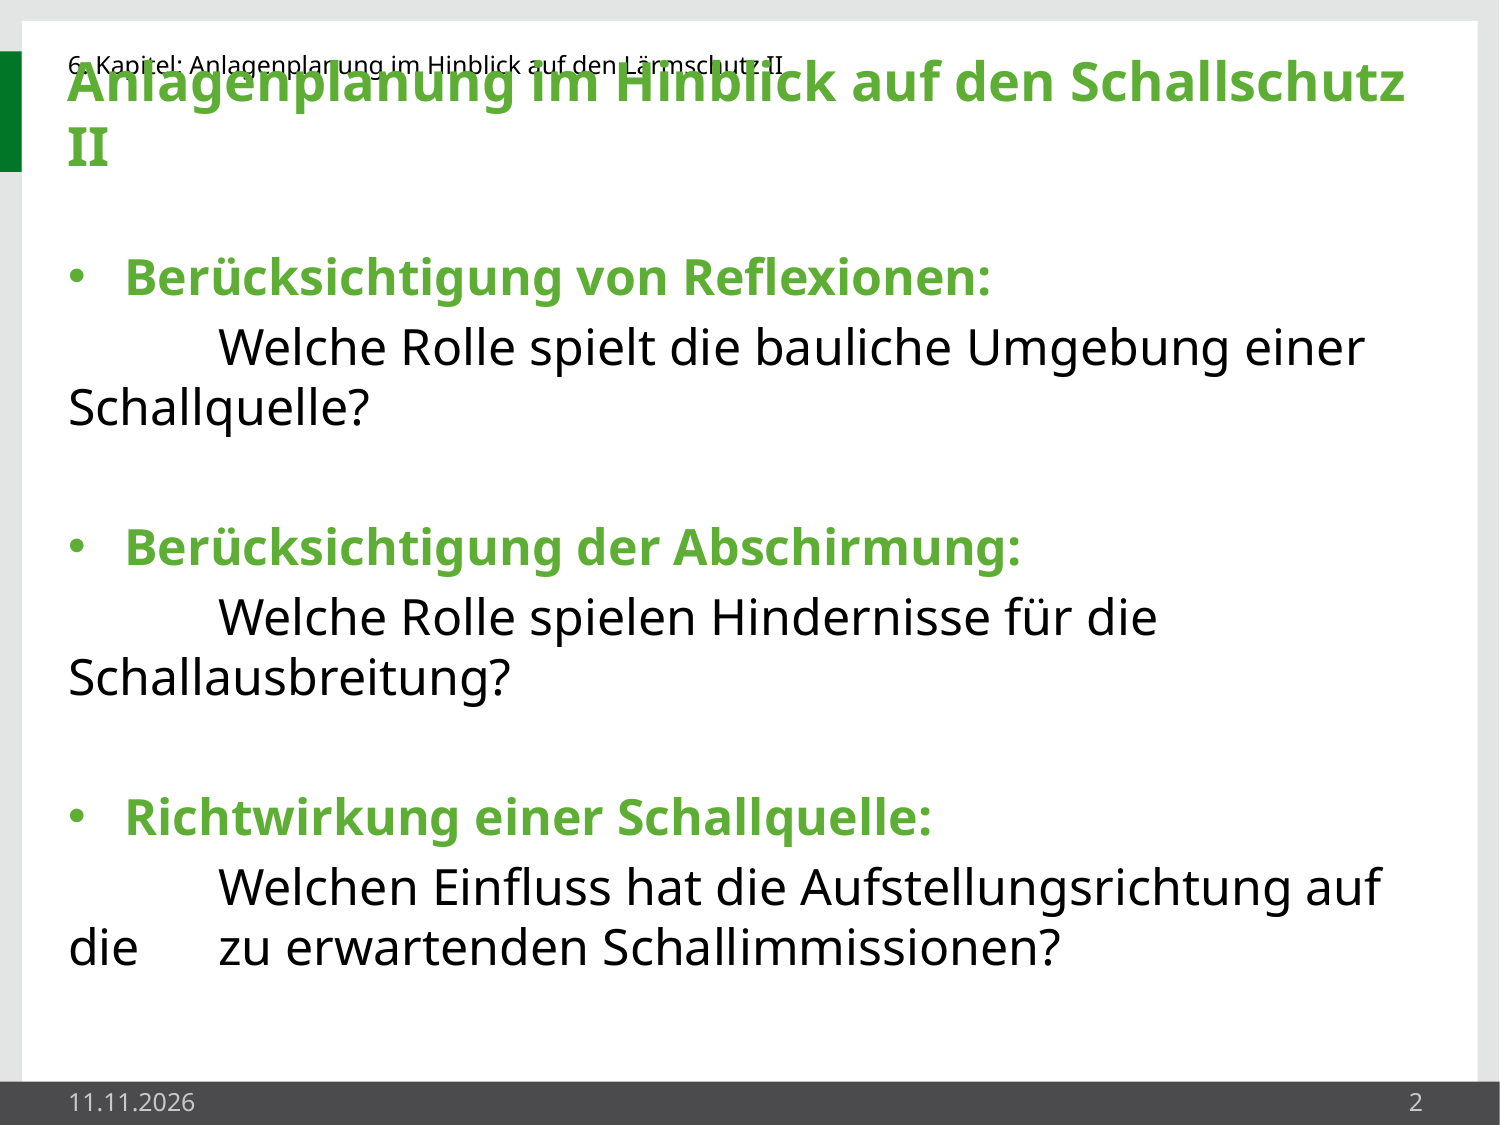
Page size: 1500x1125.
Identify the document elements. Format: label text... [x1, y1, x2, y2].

list Berücksichtigung von Reflexionen: Welche Rolle spielt die bauliche Umgebung einer Schallquelle? Berücksichtigung der Abschirmung: Welche Rolle spielen Hindernisse für die Schallausbreitung? Richtwirkung einer Schallquelle: Welchen Einfluss hat die Aufstellungsrichtung auf die zu erwartenden Schallimmissionen? [68, 245, 1436, 1047]
slide_number 2 [1331, 1082, 1423, 1125]
title Anlagenplanung im Hinblick auf den Schallschutz II [67, 77, 1427, 178]
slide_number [68, 1082, 231, 1125]
